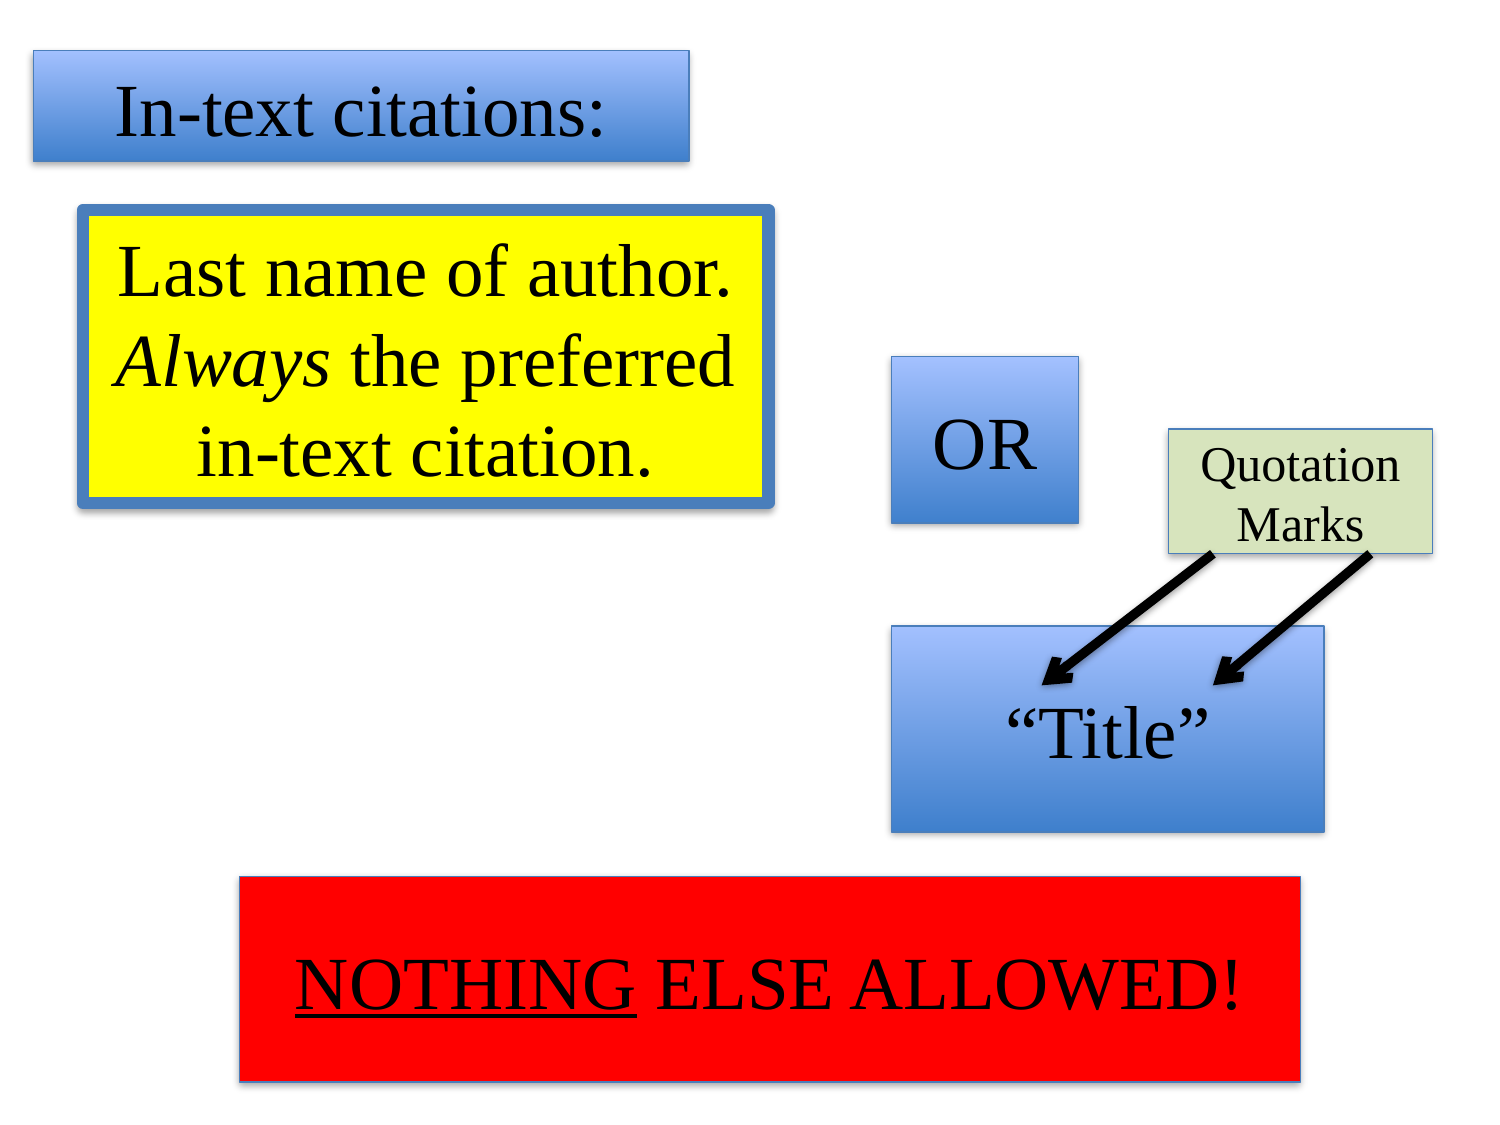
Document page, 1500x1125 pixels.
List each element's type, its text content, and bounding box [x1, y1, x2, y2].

text_box OR [891, 356, 1079, 524]
text_box “Title” [891, 625, 1325, 833]
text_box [1212, 553, 1371, 686]
text_box In-text citations: [33, 50, 690, 162]
text_box Quotation Marks [1168, 428, 1433, 554]
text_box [1041, 553, 1211, 686]
text_box NOTHING ELSE ALLOWED! [239, 876, 1301, 1083]
text_box Last name of author. Always the preferred in-text citation. [82, 209, 769, 504]
